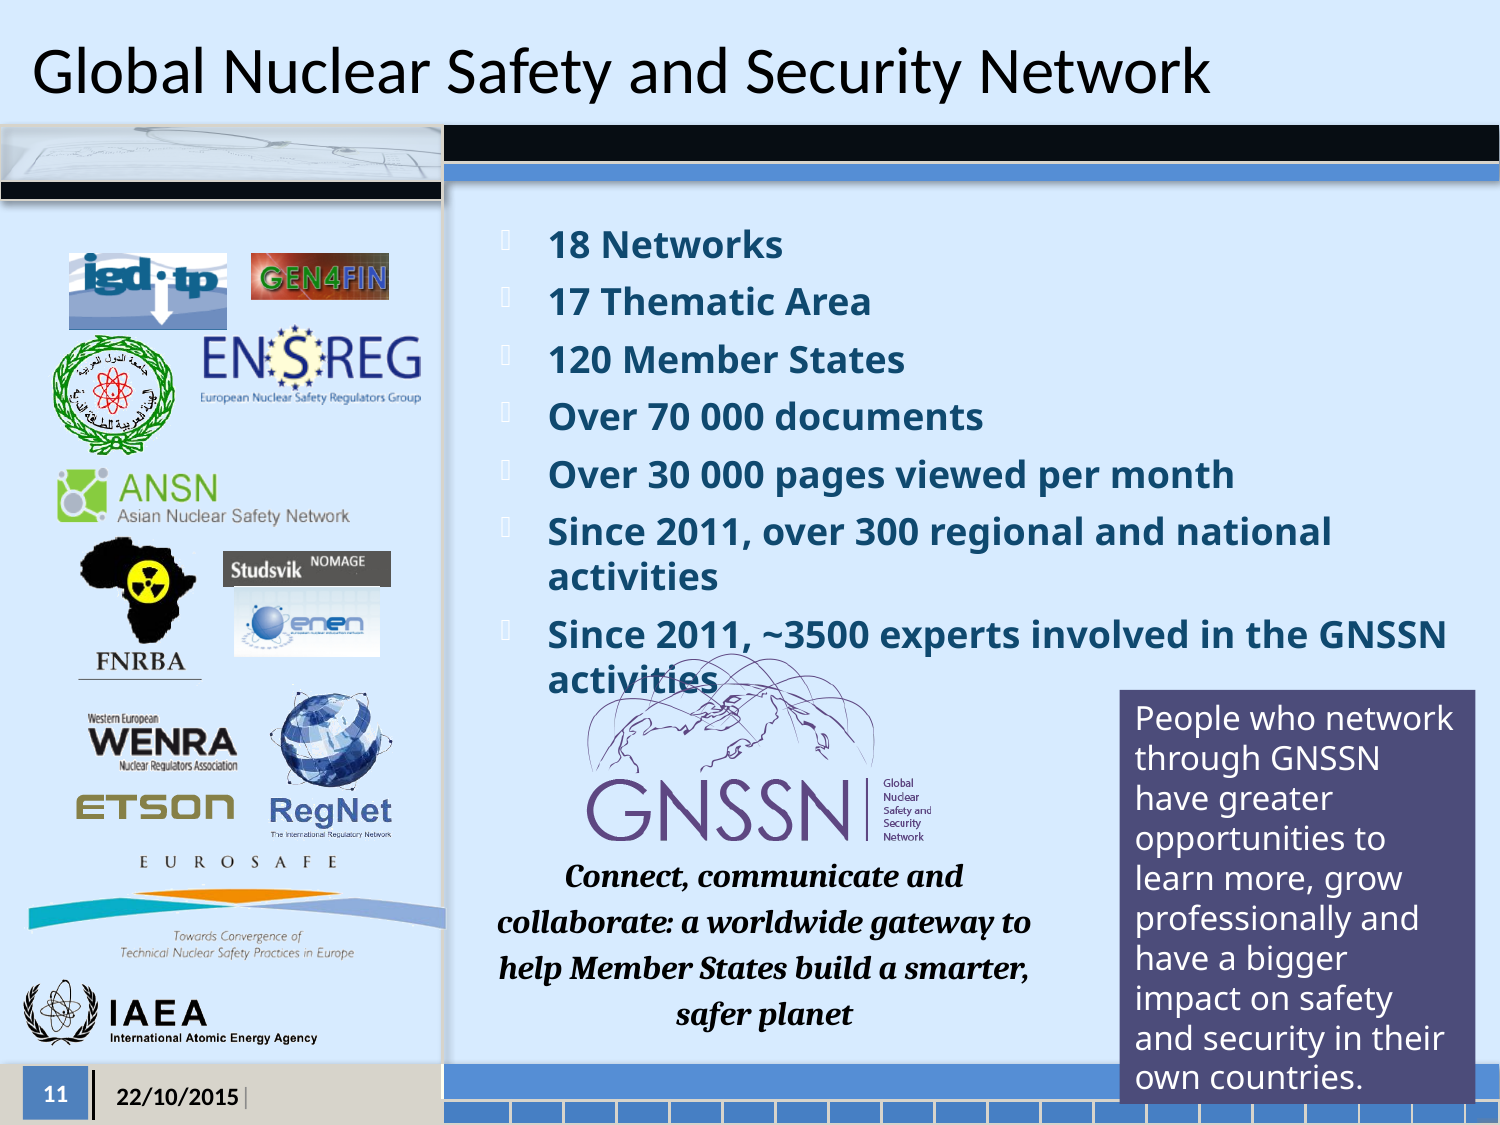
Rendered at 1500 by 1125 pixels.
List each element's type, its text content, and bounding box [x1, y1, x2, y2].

title Global Nuclear Safety and Security Network [17, 7, 1425, 126]
picture [17, 684, 453, 1051]
text_box 18 Networks 17 Thematic Area 120 Member States Over 70 000 documents Over 30 000 pages viewed per month Since 2011, over 300 regional and national activities Since 2011, ~3500 experts involved in the GNSSN activities [485, 213, 1488, 856]
picture [56, 465, 350, 689]
text_box Connect, communicate and collaborate: a worldwide gateway to help Member States build a smarter, safer planet [472, 840, 1057, 1039]
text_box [69, 253, 389, 331]
text_box People who network through GNSSN have greater opportunities to learn more, grow professionally and have a bigger impact on safety and security in their own countries. [1119, 689, 1476, 1104]
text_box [223, 551, 391, 658]
picture [586, 653, 931, 841]
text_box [37, 323, 421, 469]
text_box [64, 703, 248, 820]
